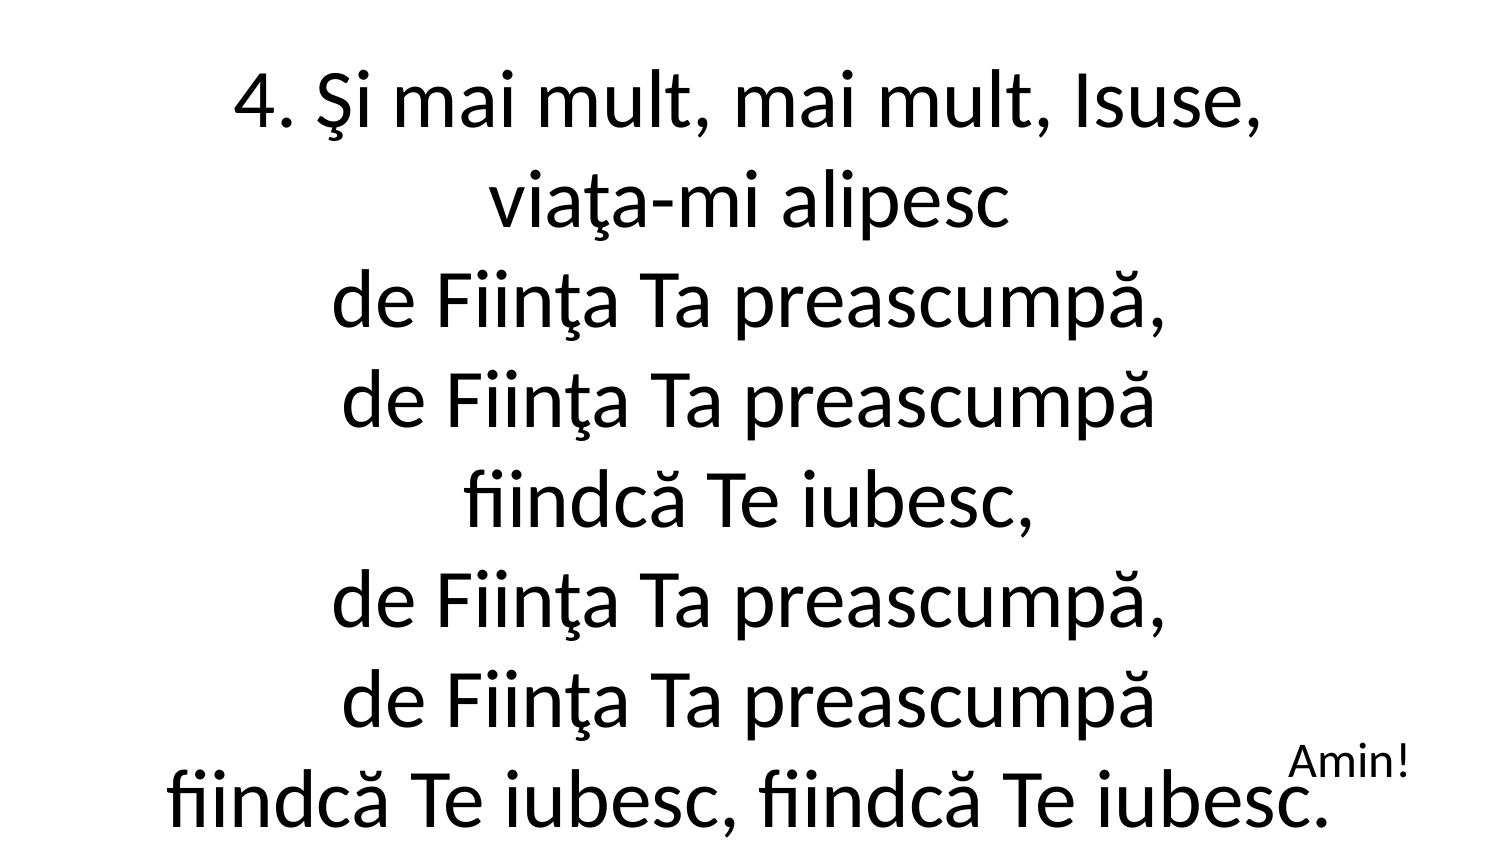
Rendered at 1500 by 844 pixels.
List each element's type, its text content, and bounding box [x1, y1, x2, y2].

text_box 4. Şi mai mult, mai mult, Isuse, viaţa-mi alipesc de Fiinţa Ta preascumpă, de Fiinţa Ta preascumpă fiindcă Te iubesc, de Fiinţa Ta preascumpă, de Fiinţa Ta preascumpă fiindcă Te iubesc, fiindcă Te iubesc. [151, 0, 1349, 844]
text_box Amin! [1273, 674, 1427, 795]
